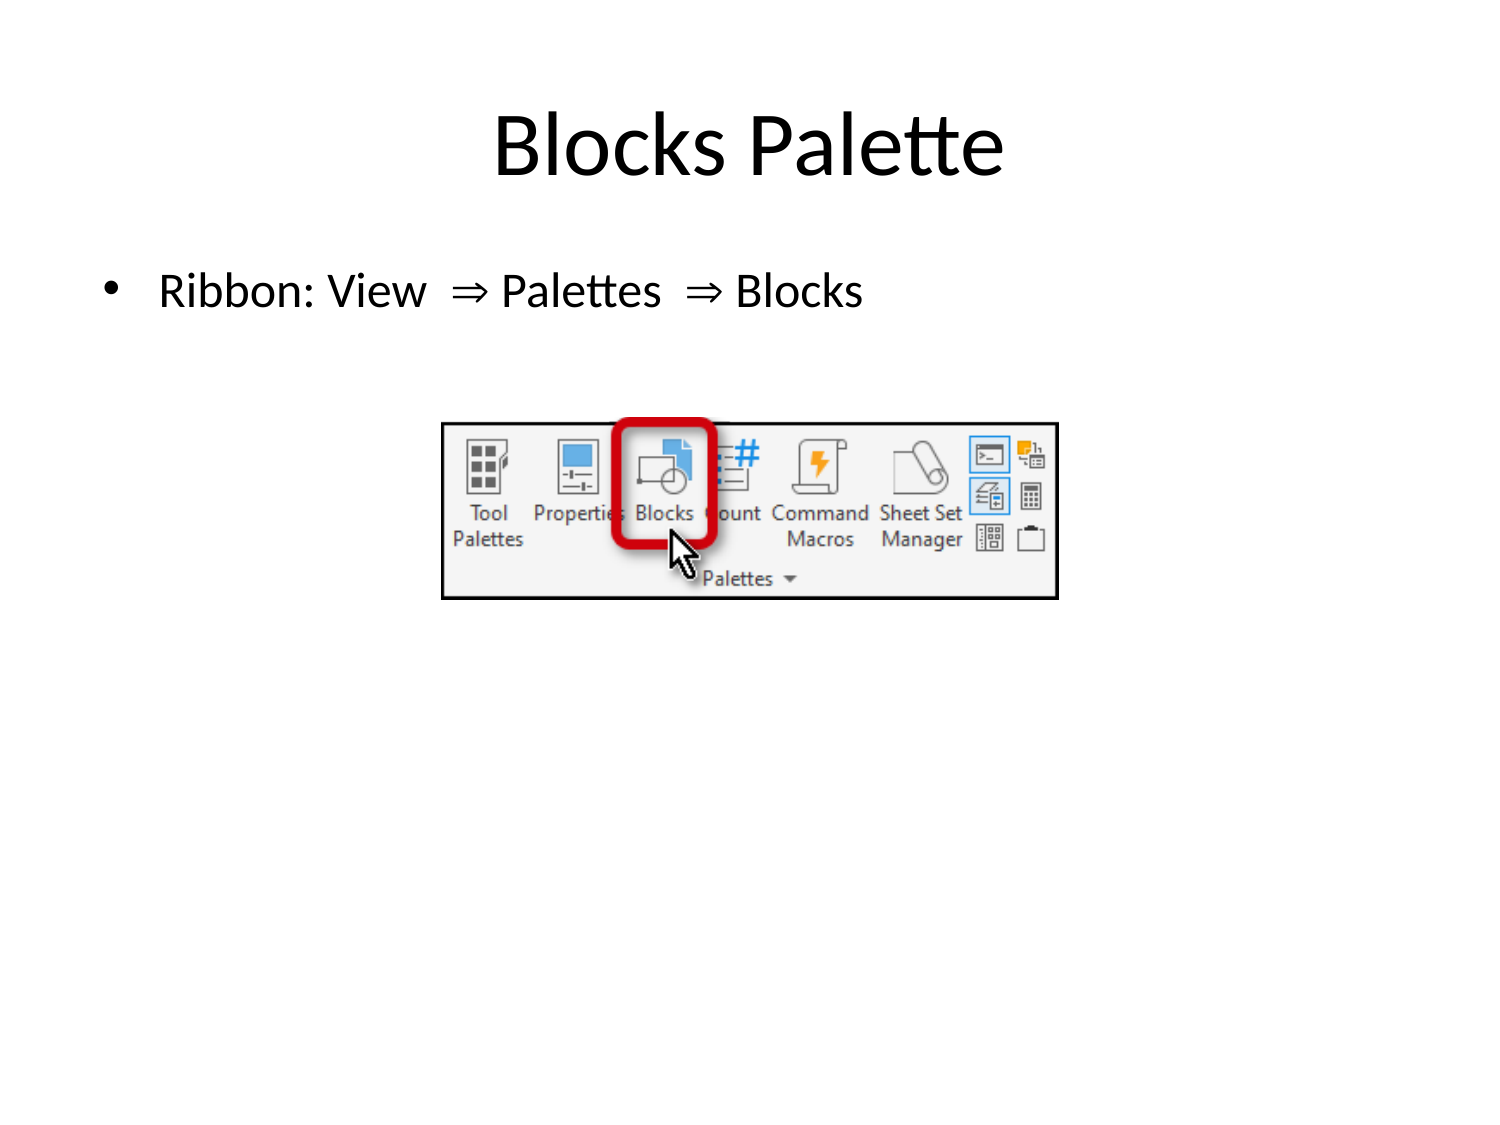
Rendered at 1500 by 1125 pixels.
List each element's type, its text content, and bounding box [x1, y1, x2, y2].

list Ribbon: View  Palettes  Blocks [87, 249, 1313, 950]
title Blocks Palette [75, 45, 1425, 233]
picture [441, 417, 1059, 601]
